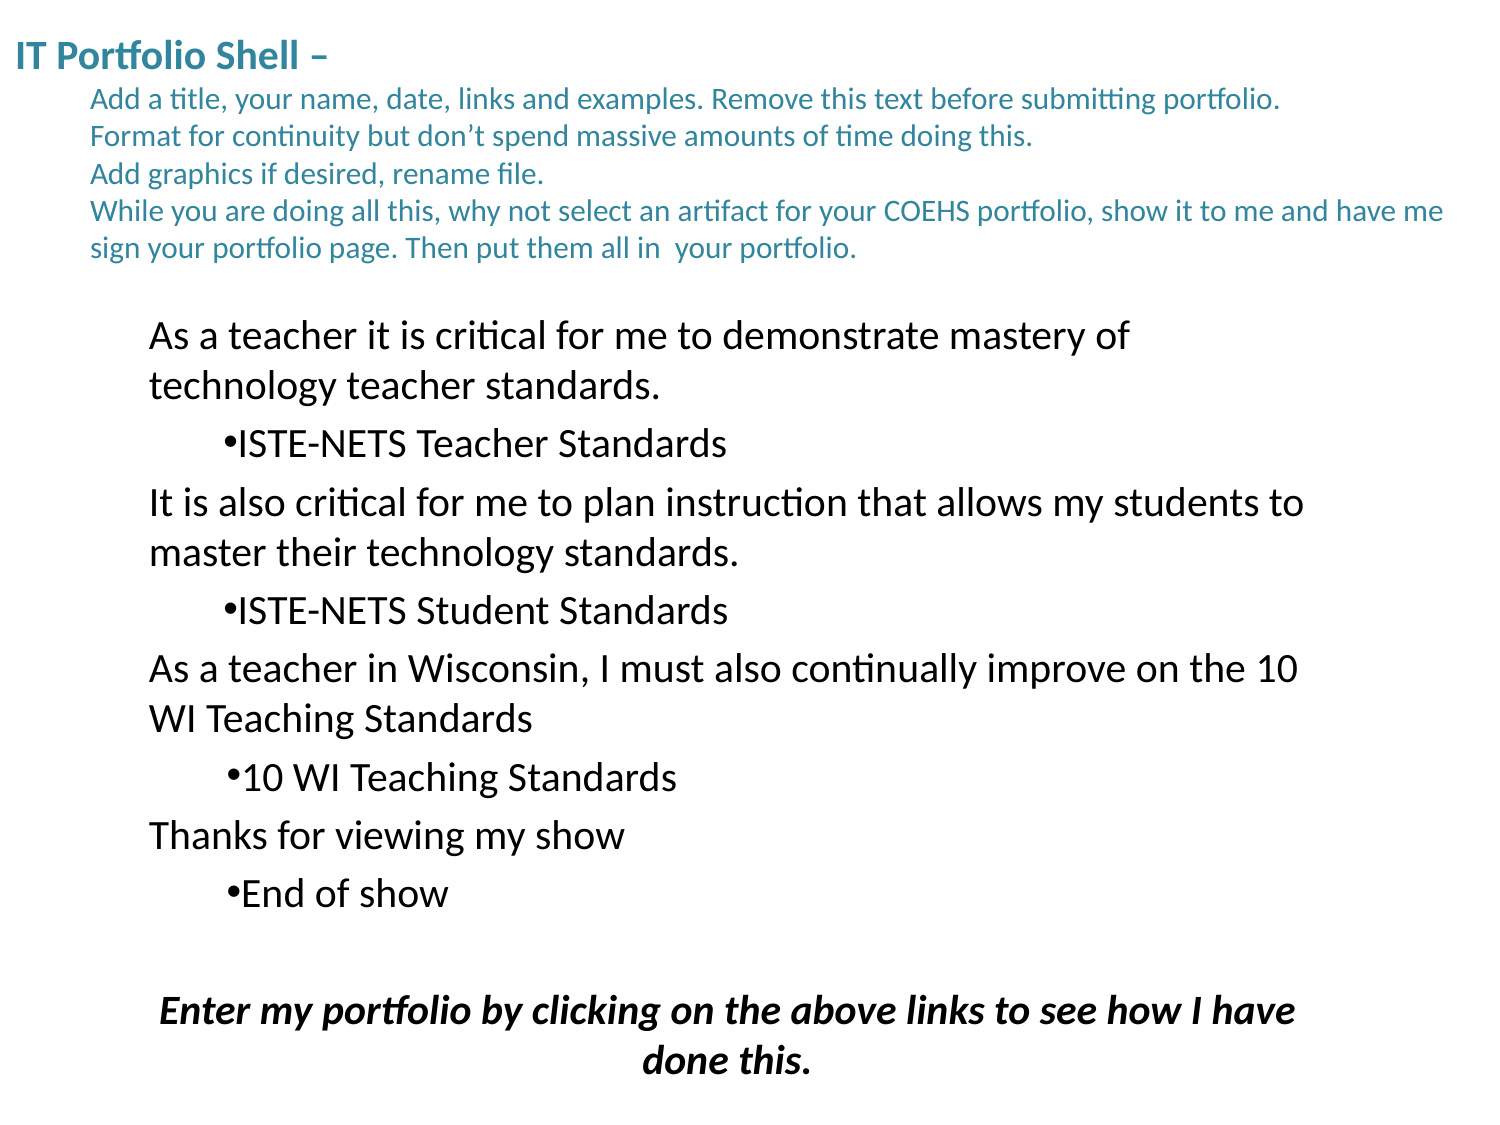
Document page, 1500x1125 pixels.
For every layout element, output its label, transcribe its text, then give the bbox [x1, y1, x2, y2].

subtitle As a teacher it is critical for me to demonstrate mastery of technology teacher standards. ISTE-NETS Teacher Standards It is also critical for me to plan instruction that allows my students to master their technology standards. ISTE-NETS Student Standards As a teacher in Wisconsin, I must also continually improve on the 10 WI Teaching Standards 10 WI Teaching Standards Thanks for viewing my show End of show Enter my portfolio by clicking on the above links to see how I have done this. [134, 300, 1322, 989]
title IT Portfolio Shell – Add a title, your name, date, links and examples. Remove this text before submitting portfolio. Format for continuity but don’t spend massive amounts of time doing this. Add graphics if desired, rename file. While you are doing all this, why not select an artifact for your COEHS portfolio, show it to me and have me sign your portfolio page. Then put them all in your portfolio. [0, 0, 1500, 331]
